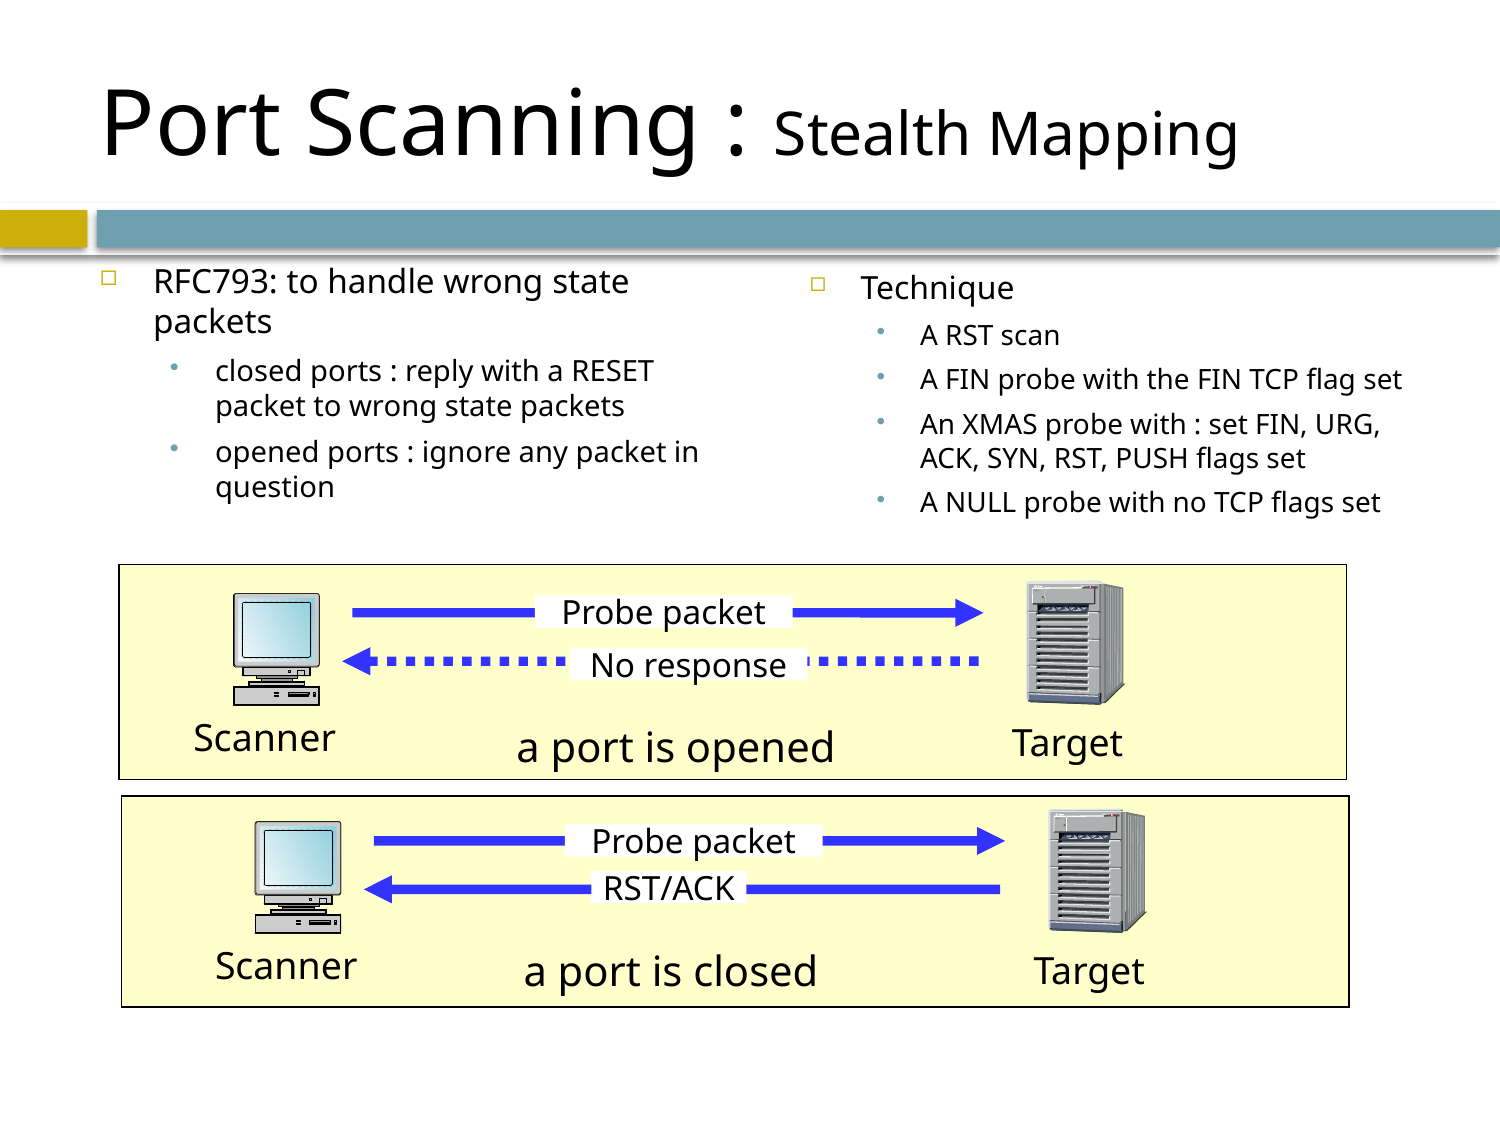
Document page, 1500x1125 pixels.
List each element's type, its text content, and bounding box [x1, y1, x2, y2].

title Port Scanning : Stealth Mapping [99, 37, 1438, 200]
text_box Target [997, 711, 1139, 772]
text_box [189, 590, 343, 768]
list RFC793: to handle wrong state packets closed ports : reply with a RESET packet to wrong state packets opened ports : ignore any packet in question [99, 260, 738, 516]
text_box [793, 606, 984, 620]
text_box RST/ACK [591, 870, 747, 904]
text_box No response [569, 647, 808, 681]
text_box a port is closed [497, 936, 834, 1002]
text_box [118, 564, 1347, 780]
text_box [823, 834, 1006, 848]
text_box Target [1018, 939, 1160, 1000]
text_box [369, 883, 591, 896]
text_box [1026, 580, 1126, 705]
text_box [211, 818, 364, 996]
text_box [1048, 808, 1148, 934]
text_box Probe packet [564, 824, 823, 857]
text_box [348, 655, 355, 668]
text_box Probe packet [534, 595, 793, 628]
list Technique A RST scan A FIN probe with the FIN TCP flag set An XMAS probe with : set FIN, URG, ACK, SYN, RST, PUSH flags set A NULL probe with no TCP flags set [794, 260, 1433, 551]
text_box a port is opened [491, 713, 851, 779]
text_box [121, 795, 1350, 1008]
